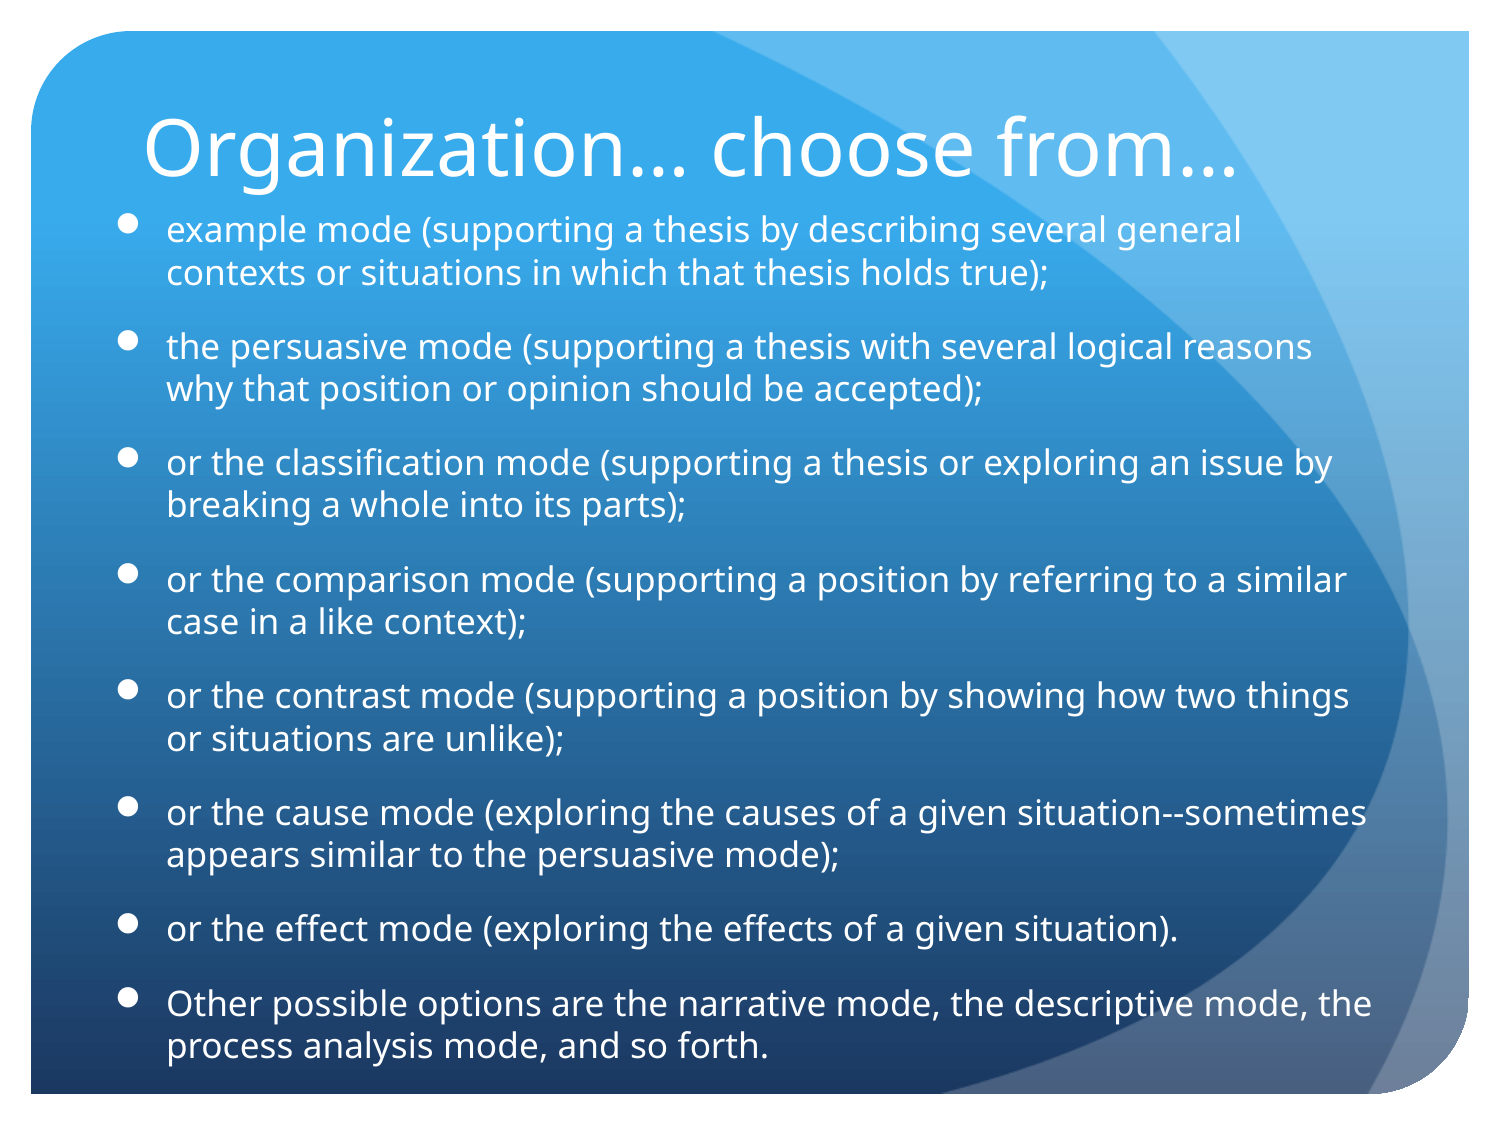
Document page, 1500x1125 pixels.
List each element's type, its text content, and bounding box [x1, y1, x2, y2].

picture [24, 30, 1473, 1094]
title Organization… choose from… [127, 62, 1372, 200]
list example mode (supporting a thesis by describing several general contexts or situations in which that thesis holds true); the persuasive mode (supporting a thesis with several logical reasons why that position or opinion should be accepted); or the classification mode (supporting a thesis or exploring an issue by breaking a whole into its parts); or the comparison mode (supporting a position by referring to a similar case in a like context); or the contrast mode (supporting a position by showing how two things or situations are unlike); or the cause mode (exploring the causes of a given situation--sometimes appears similar to the persuasive mode); or the effect mode (exploring the effects of a given situation). Other possible options are the narrative mode, the descriptive mode, the process analysis mode, and so forth. [99, 200, 1400, 1075]
